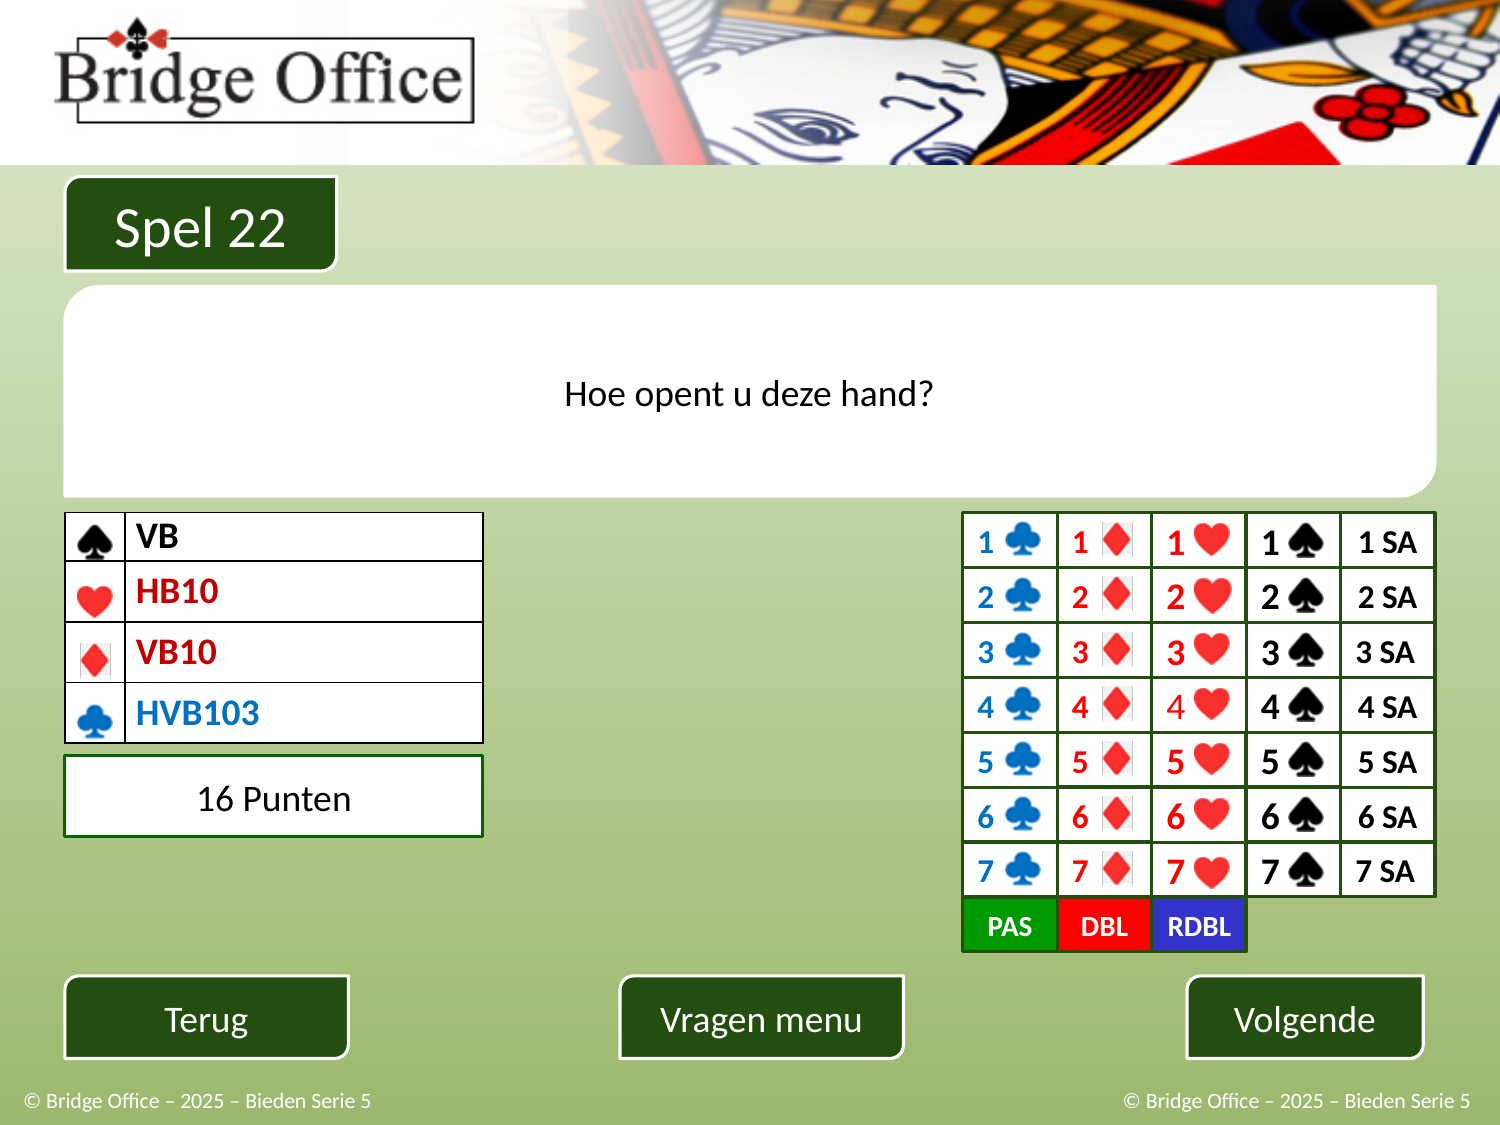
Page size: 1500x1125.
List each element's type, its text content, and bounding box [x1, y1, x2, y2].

text_box 2 [1056, 569, 1153, 621]
picture [1288, 631, 1324, 668]
picture [1288, 521, 1325, 558]
text_box 7 [961, 841, 1056, 896]
text_box 1 [961, 511, 1059, 569]
text_box 4 [1059, 676, 1150, 734]
text_box 3 [1245, 621, 1339, 676]
text_box 1 [1245, 511, 1342, 569]
text_box 4 [1150, 676, 1245, 734]
text_box 6 [1056, 786, 1150, 841]
text_box 3 [1150, 621, 1245, 676]
picture [1193, 798, 1230, 830]
table_cell [66, 683, 124, 742]
text_box 2 [961, 569, 1056, 621]
text_box PAS [961, 896, 1059, 953]
picture [1099, 631, 1135, 668]
picture [77, 585, 113, 618]
picture [1288, 741, 1324, 778]
picture [1099, 851, 1135, 887]
text_box 3 [1056, 621, 1150, 676]
text_box 6 [1150, 786, 1245, 841]
text_box 7 [1150, 841, 1245, 898]
picture [1004, 686, 1041, 723]
picture [1193, 578, 1232, 614]
text_box 16 Punten [63, 754, 484, 838]
picture [77, 524, 113, 561]
text_box Hoe opent u deze hand? [63, 284, 1437, 498]
text_box 3 [961, 621, 1056, 676]
text_box 1 [1059, 511, 1153, 569]
text_box 4 [961, 676, 1059, 734]
picture [1288, 686, 1324, 723]
picture [1193, 688, 1230, 721]
text_box © Bridge Office – 2025 – Bieden Serie 5 [1107, 1079, 1500, 1121]
table_cell VB10 [126, 623, 482, 682]
text_box 5 SA [1339, 734, 1437, 786]
picture [1004, 576, 1041, 613]
table_cell HB10 [126, 562, 482, 621]
picture [0, 0, 1500, 166]
picture [1099, 796, 1135, 833]
picture [1099, 686, 1135, 723]
text_box 2 SA [1339, 569, 1437, 621]
text_box 5 [1059, 734, 1153, 786]
text_box 6 [961, 786, 1056, 841]
text_box PAS [72, 744, 117, 751]
picture [1004, 631, 1041, 668]
picture [77, 703, 113, 740]
picture [1004, 851, 1041, 887]
text_box 3 SA [1339, 621, 1437, 676]
text_box Terug [63, 974, 350, 1061]
text_box 6 SA [1339, 786, 1437, 844]
text_box 7 [1245, 841, 1339, 898]
text_box 7 SA [1339, 844, 1437, 898]
picture [1194, 633, 1230, 666]
picture [1099, 522, 1135, 558]
text_box 5 [1153, 734, 1248, 786]
text_box 5 [961, 734, 1059, 786]
picture [77, 643, 113, 679]
text_box 7 [1056, 841, 1150, 898]
text_box 4 [1245, 676, 1339, 734]
picture [1193, 857, 1230, 890]
table_cell HVB103 [126, 683, 482, 742]
picture [1288, 576, 1324, 613]
picture [1004, 796, 1041, 833]
text_box 2 [1245, 569, 1339, 621]
text_box 2 [1153, 569, 1245, 621]
text_box RDBL [1153, 898, 1248, 953]
table_header [66, 513, 124, 560]
picture [1004, 521, 1041, 558]
picture [1099, 741, 1135, 778]
text_box 5 [1248, 734, 1339, 786]
picture [1004, 741, 1041, 778]
picture [1099, 576, 1135, 613]
picture [1193, 523, 1230, 556]
picture [1288, 796, 1324, 833]
text_box DBL [1059, 898, 1153, 953]
text_box 6 [1245, 786, 1339, 841]
table_cell [66, 562, 124, 621]
text_box Vragen menu [618, 974, 906, 1061]
text_box © Bridge Office – 2025 – Bieden Serie 5 [8, 1079, 393, 1121]
table_header VB [126, 513, 482, 560]
text_box Volgende [1185, 974, 1425, 1061]
picture [1288, 851, 1324, 887]
text_box 1 [1153, 511, 1245, 569]
text_box 1 SA [1342, 511, 1437, 569]
text_box 4 SA [1339, 676, 1437, 734]
picture [1193, 743, 1230, 776]
table_cell [66, 623, 124, 682]
text_box Spel 22 [63, 178, 339, 273]
